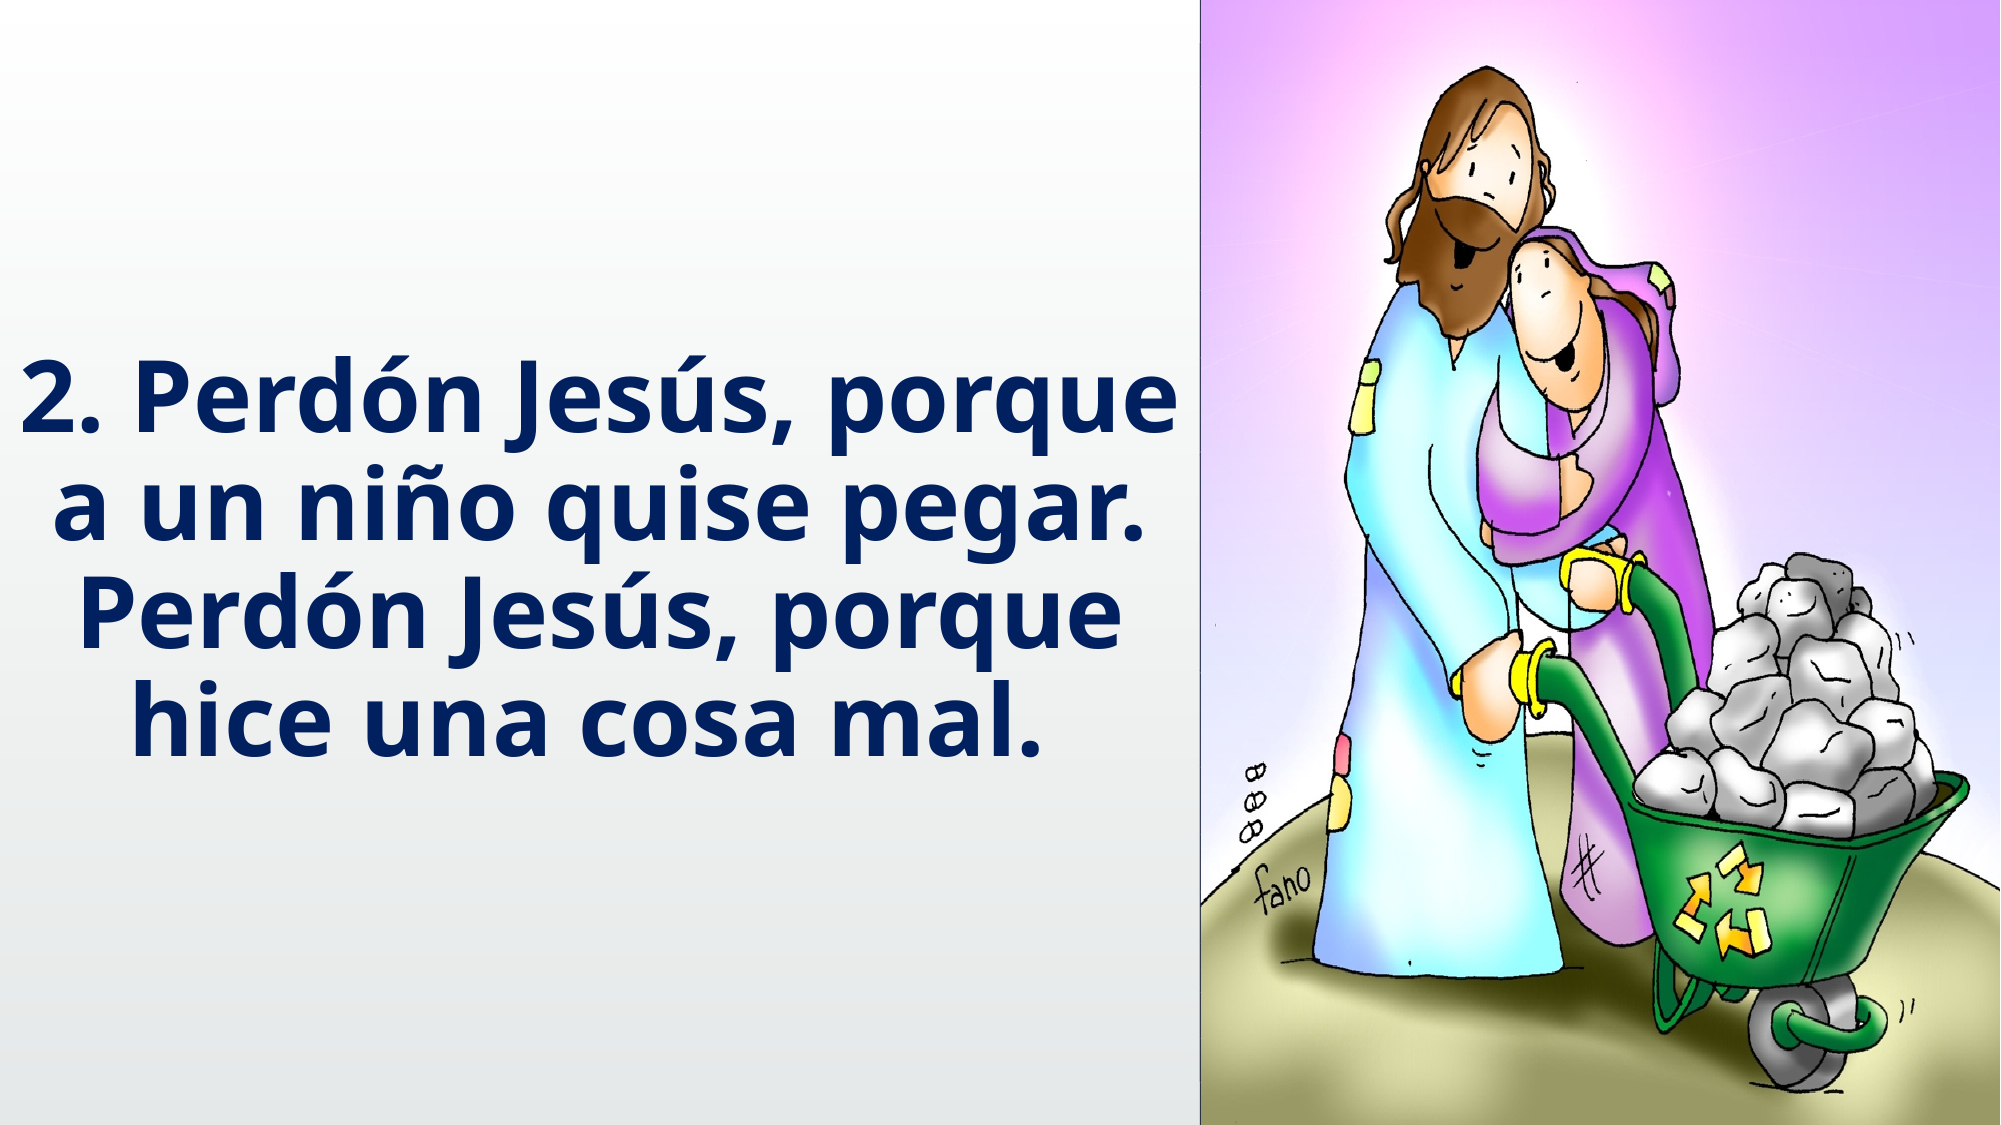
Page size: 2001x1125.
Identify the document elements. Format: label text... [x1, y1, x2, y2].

title 2. Perdón Jesús, porque a un niño quise pegar. Perdón Jesús, porque hice una cosa mal. [0, 0, 1200, 1125]
picture [1200, 0, 2000, 1125]
